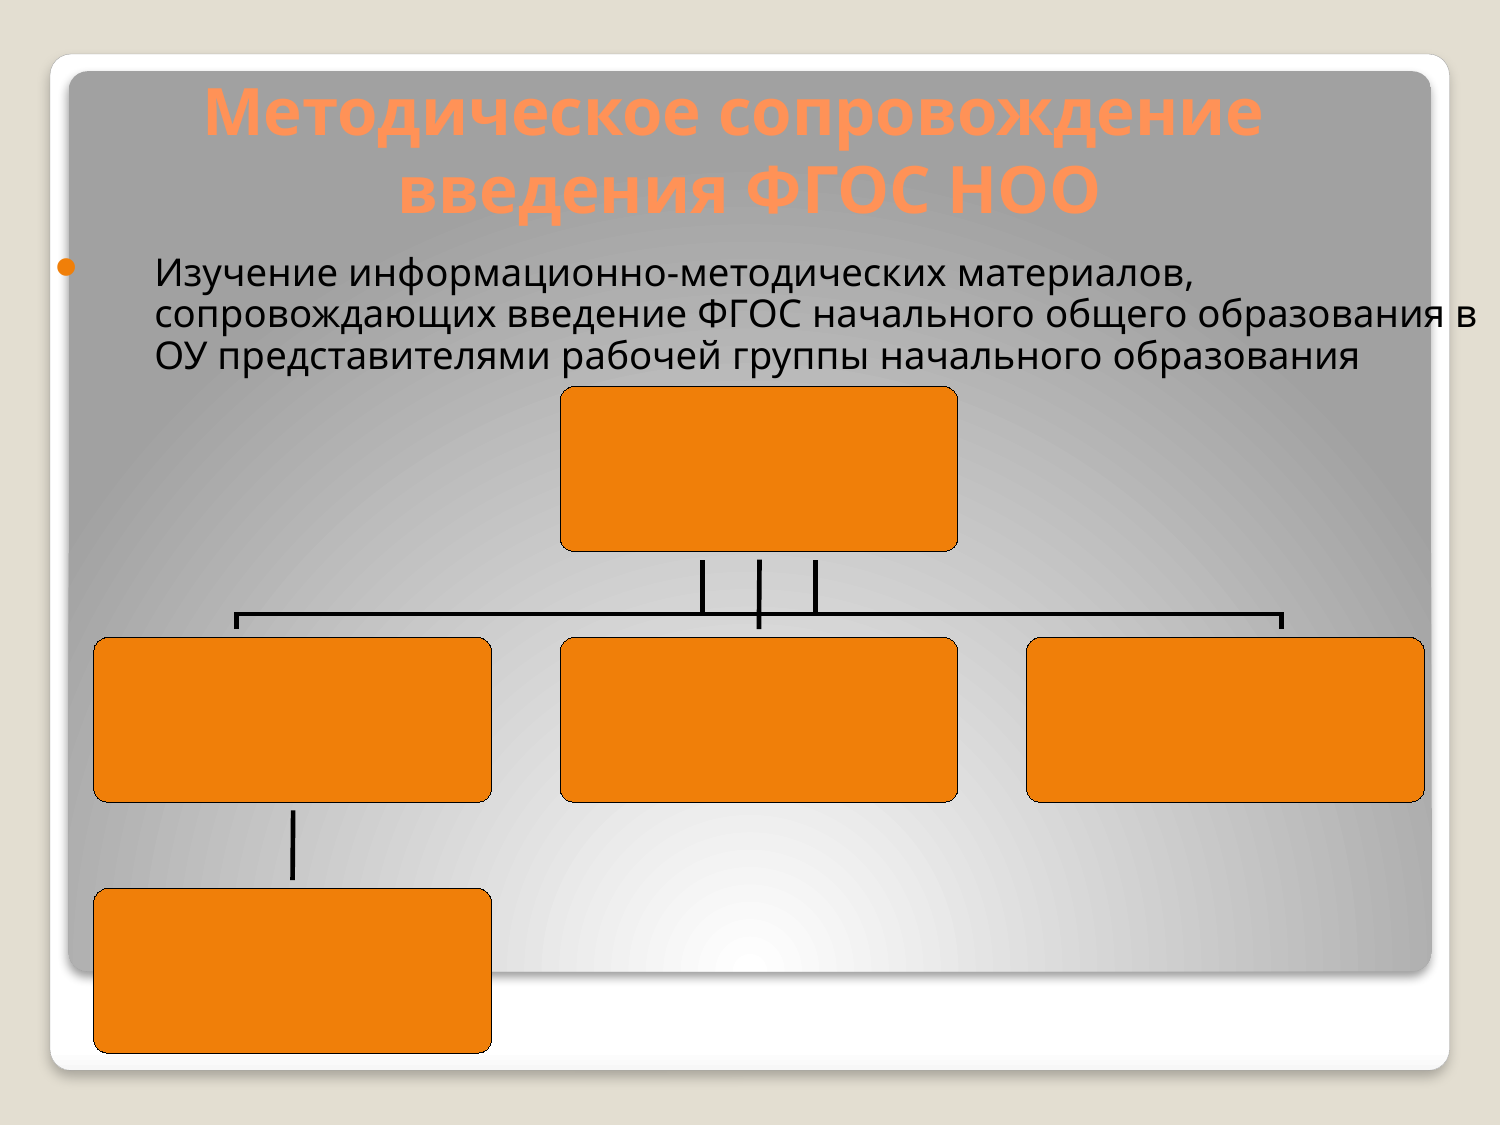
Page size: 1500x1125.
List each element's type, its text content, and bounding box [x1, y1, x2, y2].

title Методическое сопровождение введения ФГОС НОО [75, 62, 1425, 187]
list Изучение информационно-методических материалов, сопровождающих введение ФГОС начального общего образования в ОУ представителями рабочей группы начального образования [24, 187, 1500, 388]
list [93, 386, 1425, 1054]
